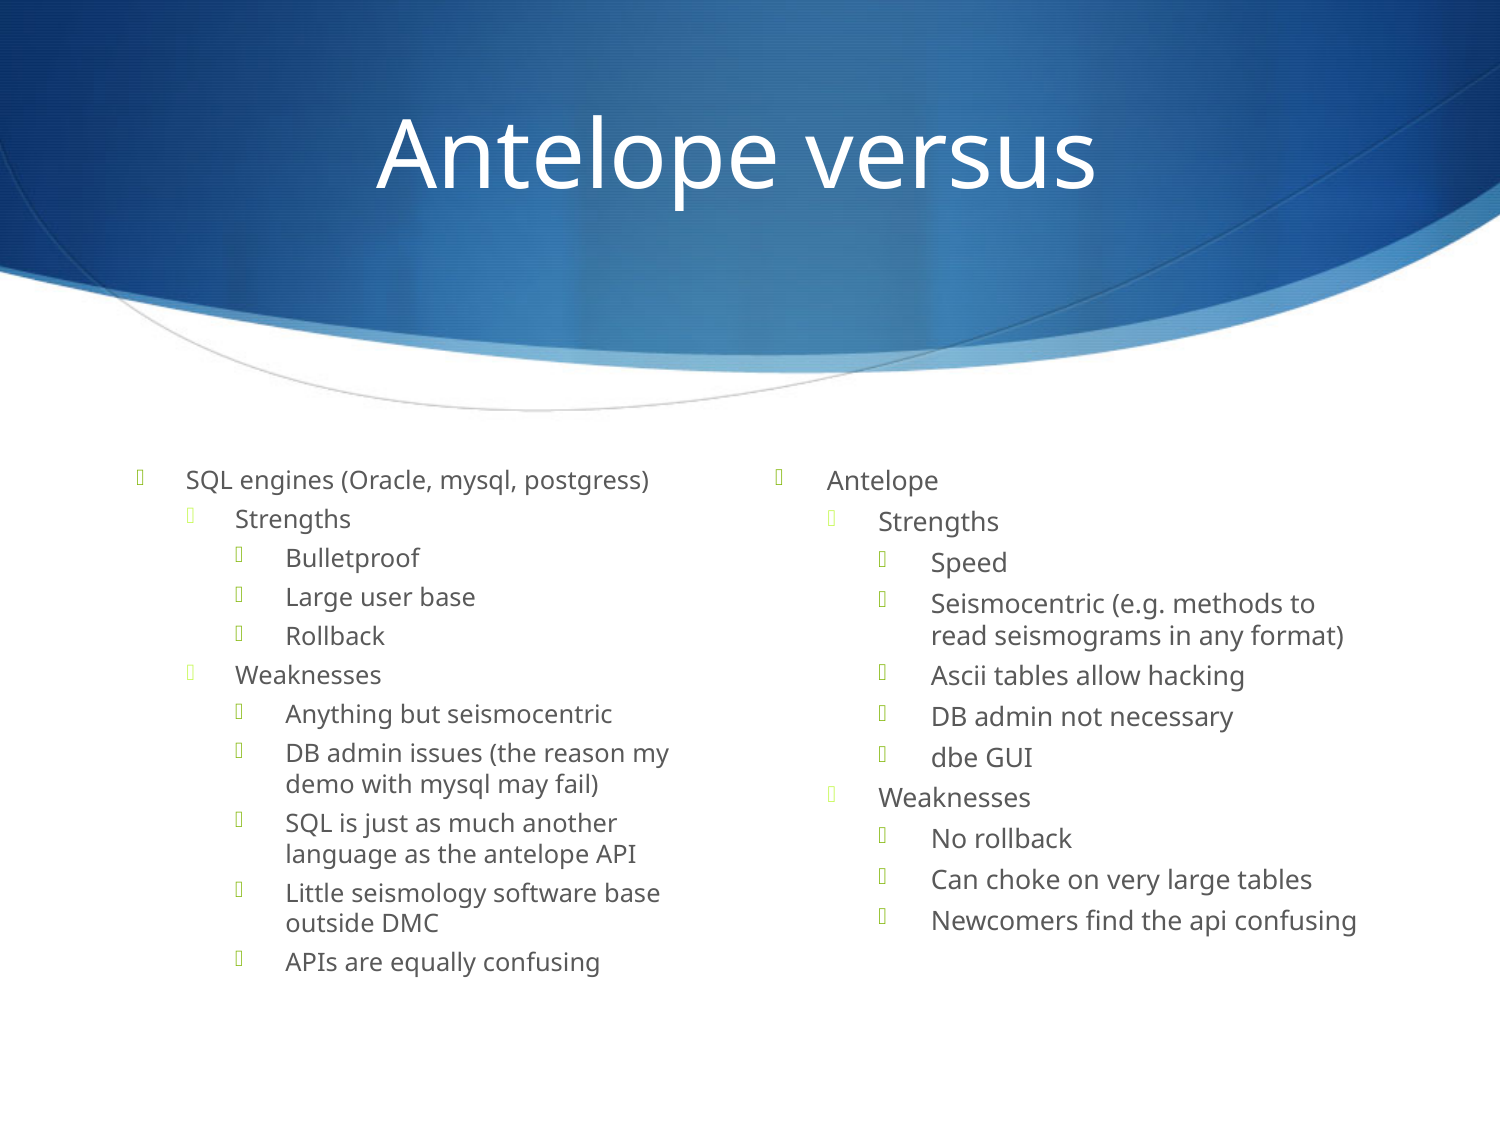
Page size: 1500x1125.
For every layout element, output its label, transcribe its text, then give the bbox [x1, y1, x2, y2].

list Antelope Strengths Speed Seismocentric (e.g. methods to read seismograms in any format) Ascii tables allow hacking DB admin not necessary dbe GUI Weaknesses No rollback Can choke on very large tables Newcomers find the api confusing [760, 456, 1379, 991]
title Antelope versus [75, 56, 1425, 245]
picture [0, 0, 1500, 1125]
list SQL engines (Oracle, mysql, postgress) Strengths Bulletproof Large user base Rollback Weaknesses Anything but seismocentric DB admin issues (the reason my demo with mysql may fail) SQL is just as much another language as the antelope API Little seismology software base outside DMC APIs are equally confusing [121, 456, 740, 991]
